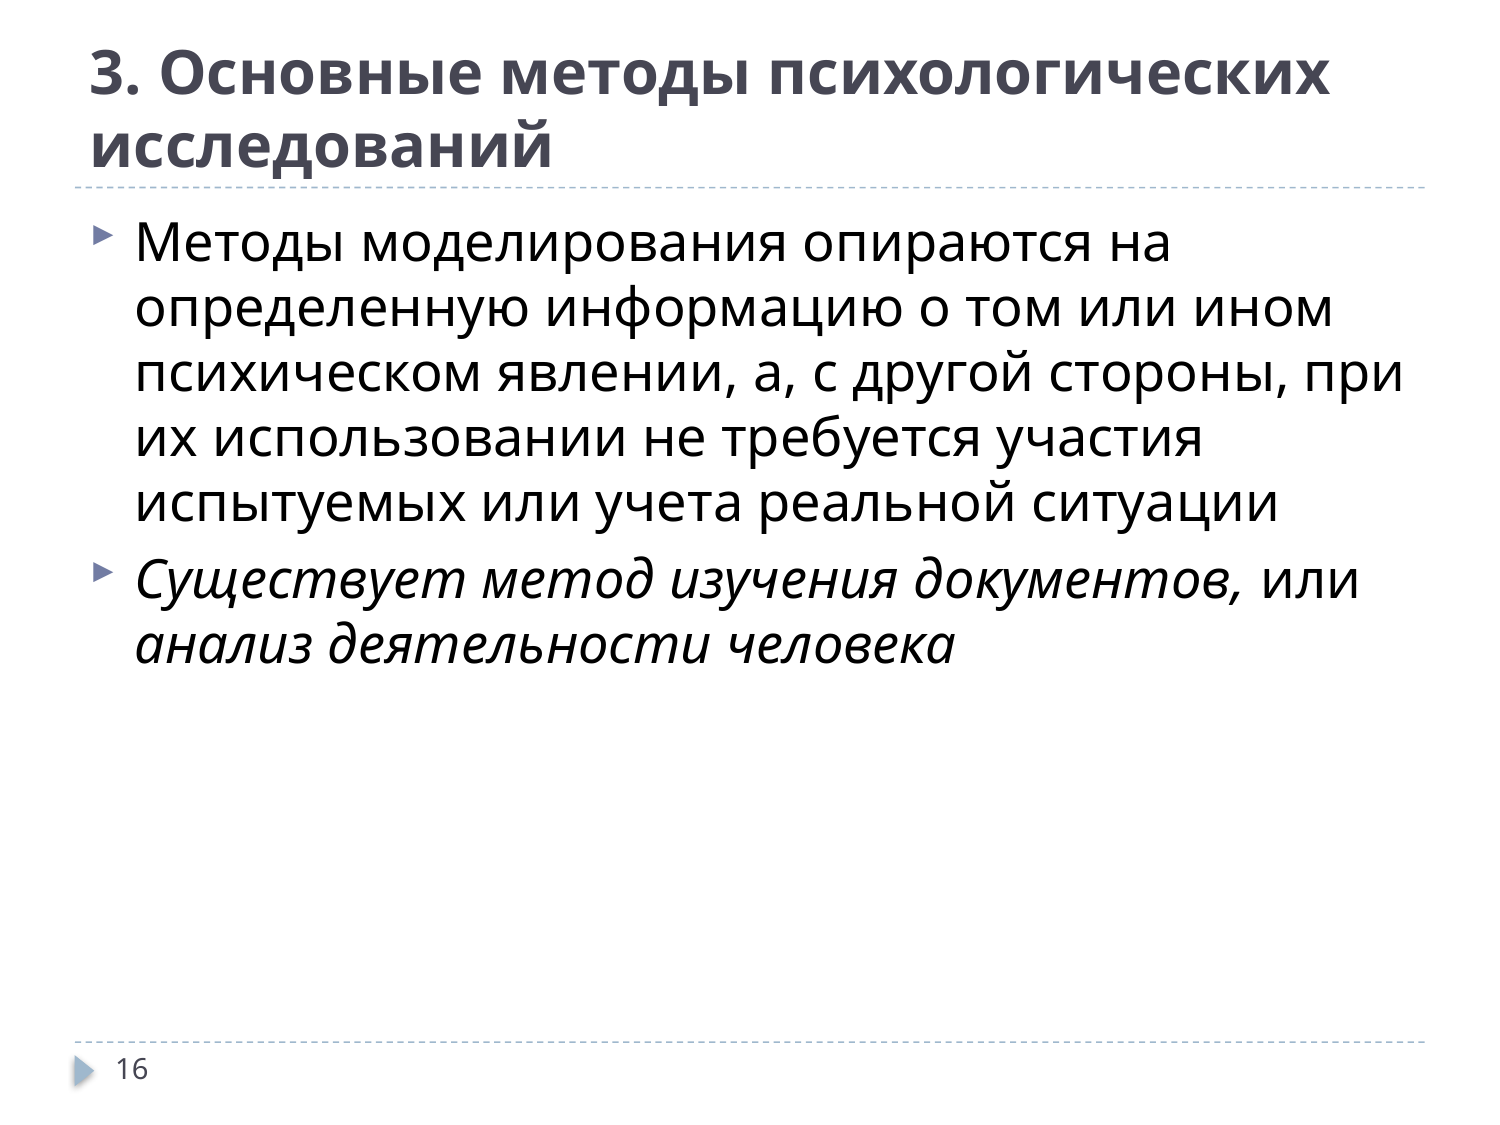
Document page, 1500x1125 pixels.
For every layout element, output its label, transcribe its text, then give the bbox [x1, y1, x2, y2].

slide_number 16 [100, 1042, 426, 1103]
list Методы моделирования опираются на определенную информацию о том или ином психическом явлении, а, с другой стороны, при их использовании не требуется участия испытуемых или учета реальной ситуации Существует метод изучения документов, или анализ деятельности человека [75, 200, 1425, 1010]
title 3. Основные методы психологических исследований [75, 24, 1425, 188]
